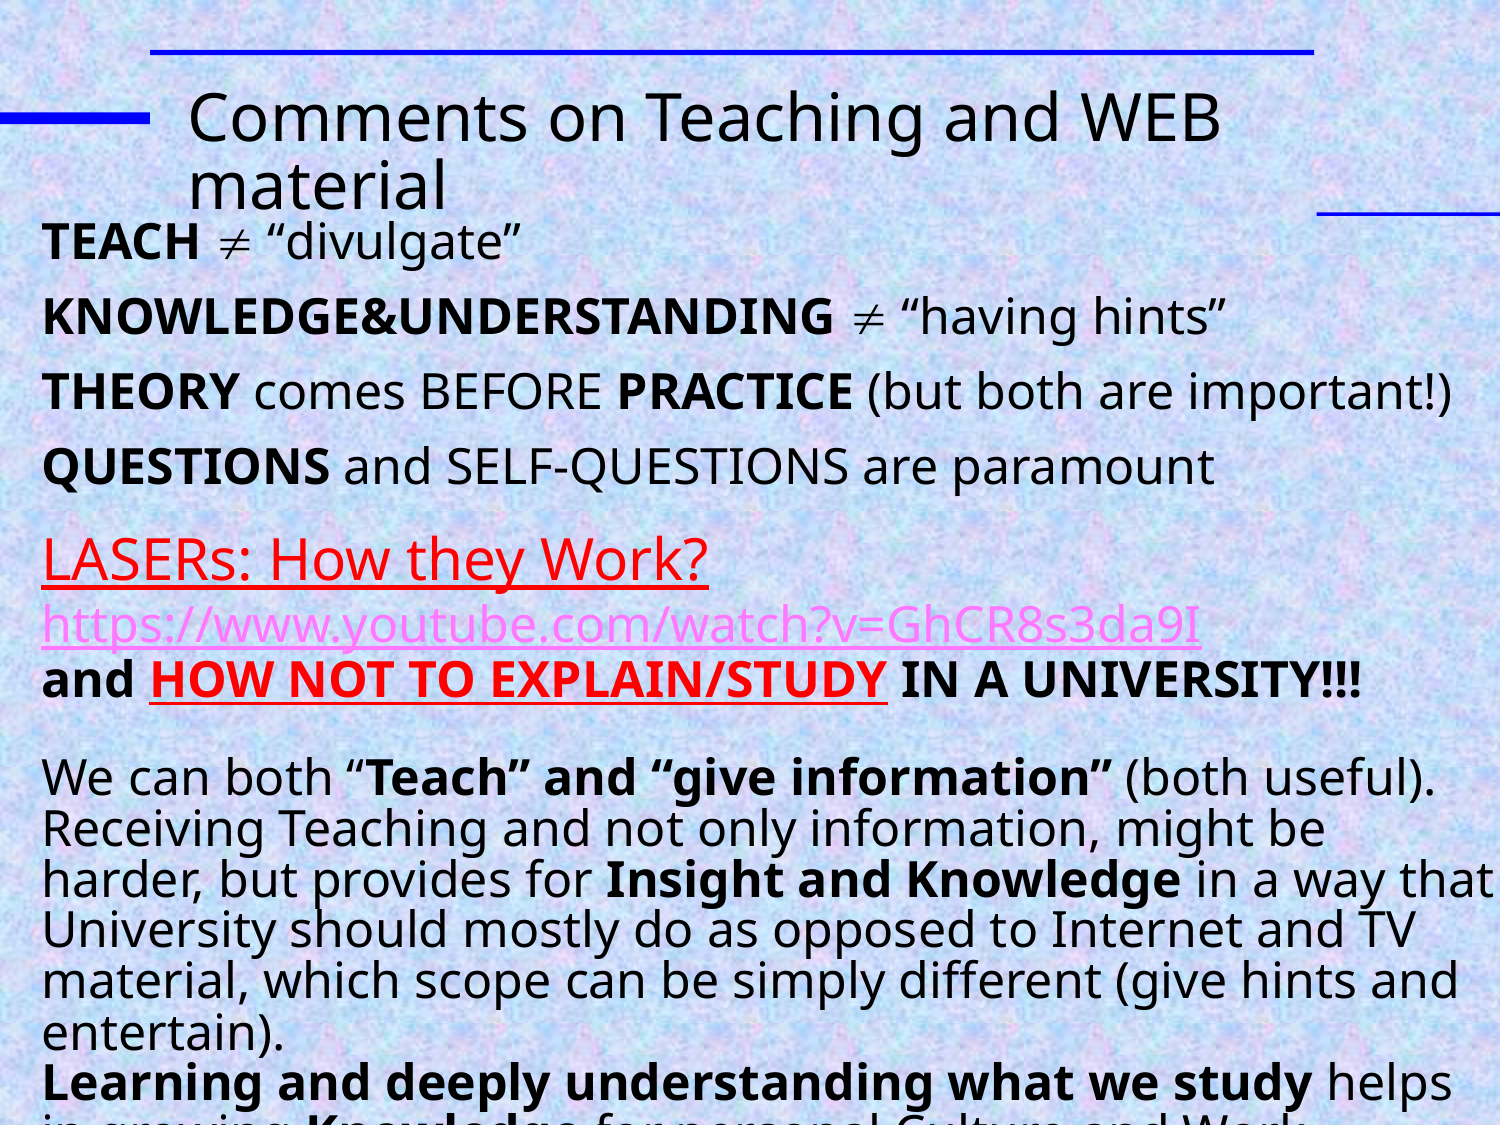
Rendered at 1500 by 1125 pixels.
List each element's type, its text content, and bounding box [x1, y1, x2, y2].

text_box TEACH  “divulgate” KNOWLEDGE&UNDERSTANDING  “having hints” THEORY comes BEFORE PRACTICE (but both are important!) QUESTIONS and SELF-QUESTIONS are paramount [41, 194, 1470, 506]
text_box LASERs: How they Work? https://www.youtube.com/watch?v=GhCR8s3da9I and HOW NOT TO EXPLAIN/STUDY IN A UNIVERSITY!!! [41, 530, 1500, 720]
title Comments on Teaching and WEB material [187, 87, 1454, 188]
text_box We can both “Teach” and “give information” (both useful). Receiving Teaching and not only information, might be harder, but provides for Insight and Knowledge in a way that University should mostly do as opposed to Internet and TV material, which scope can be simply different (give hints and entertain). Learning and deeply understanding what we study helps in growing Knowledge for personal Culture and Work challenges. [41, 754, 1500, 1125]
picture [0, 0, 1500, 1125]
